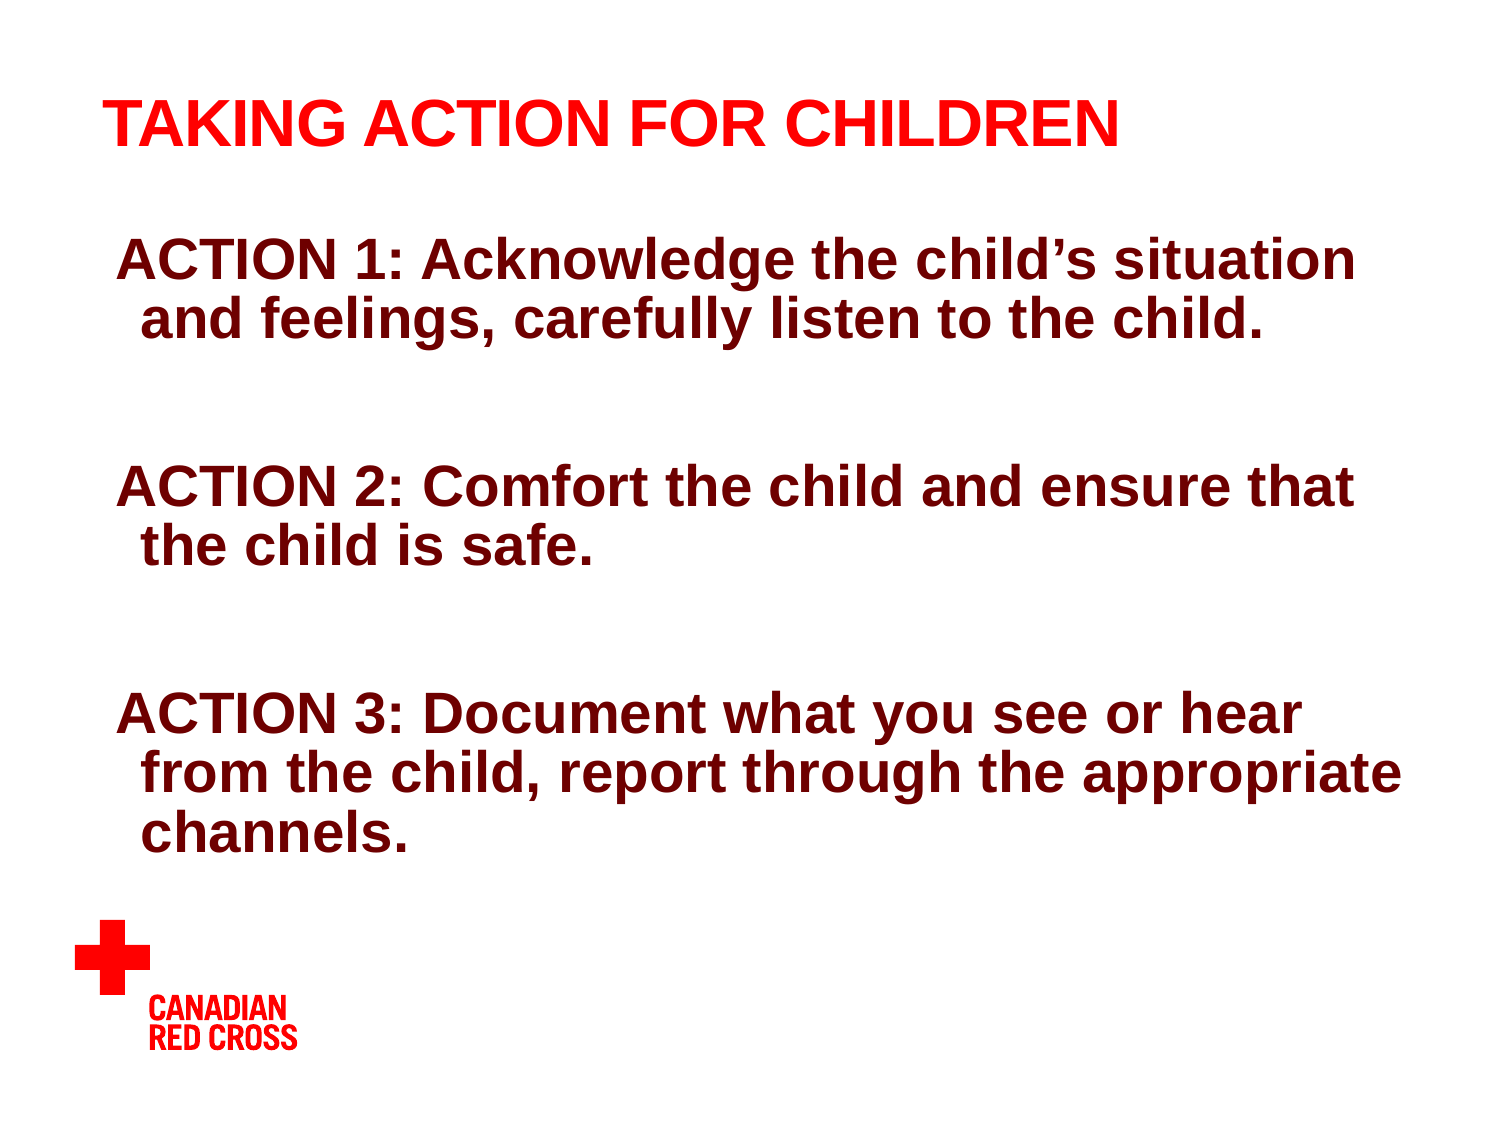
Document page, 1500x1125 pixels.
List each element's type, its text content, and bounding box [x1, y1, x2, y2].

list ACTION 1: Acknowledge the child’s situation and feelings, carefully listen to the child. ACTION 2: Comfort the child and ensure that the child is safe. ACTION 3: Document what you see or hear from the child, report through the appropriate channels. [100, 219, 1436, 965]
title Taking Action for Children [87, 87, 1223, 193]
